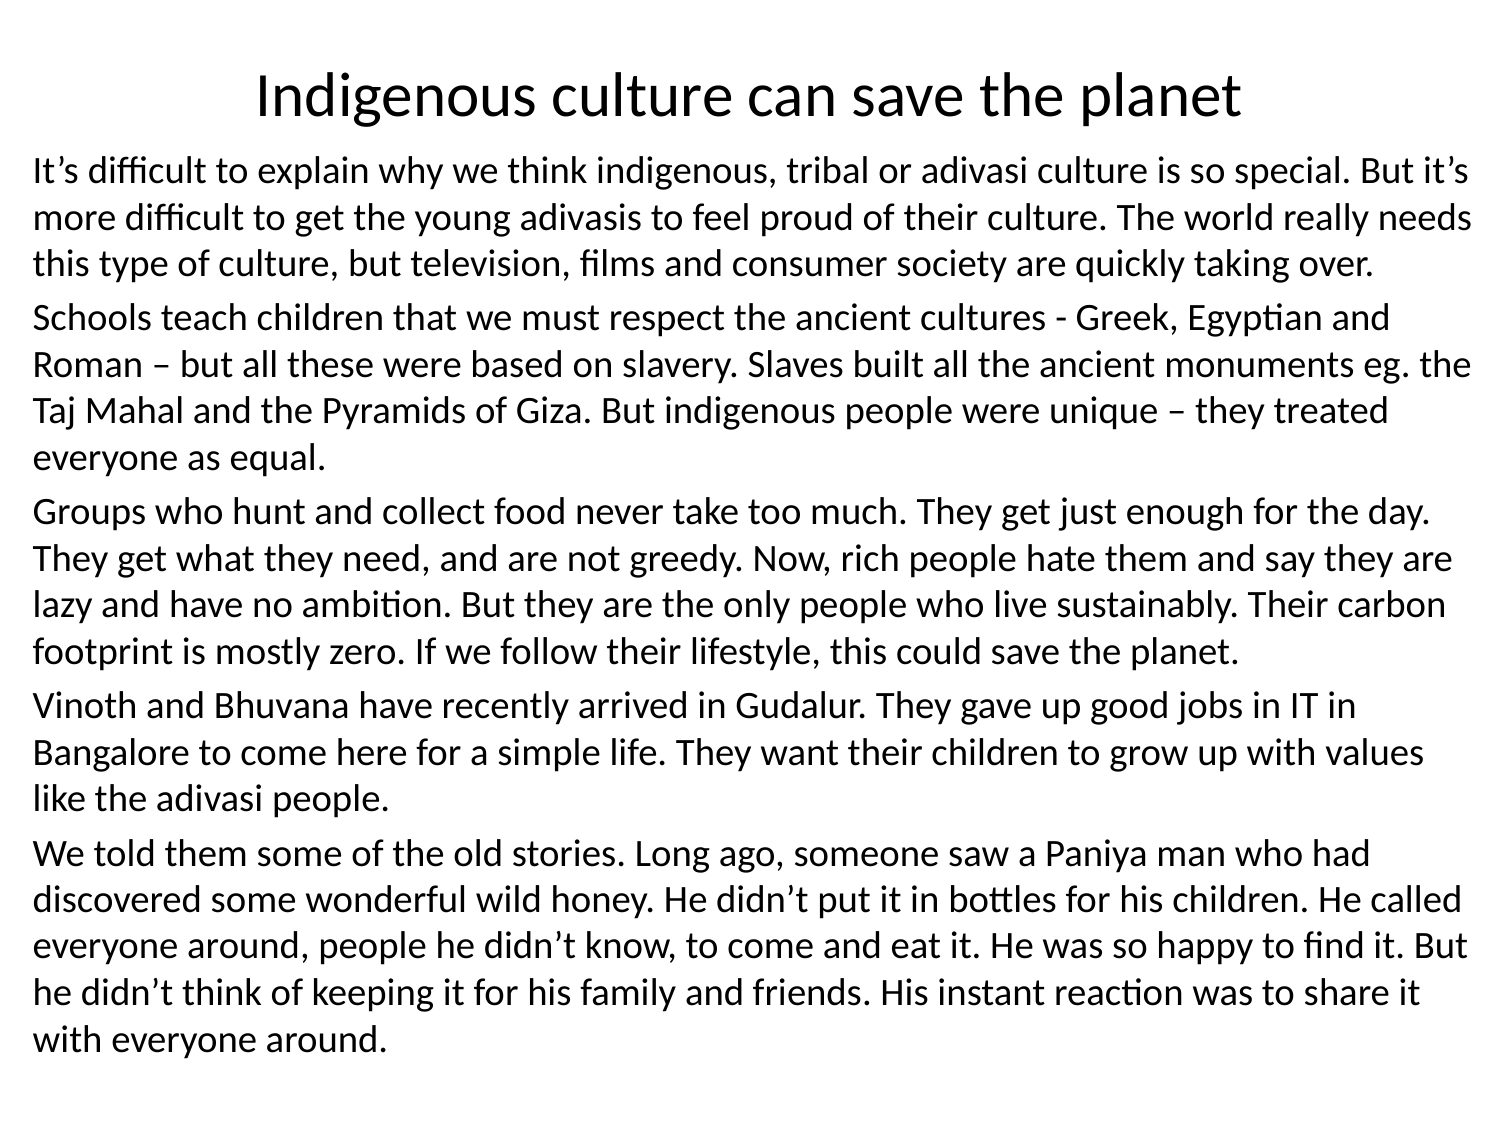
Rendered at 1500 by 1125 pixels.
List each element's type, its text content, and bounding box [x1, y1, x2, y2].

list It’s difficult to explain why we think indigenous, tribal or adivasi culture is so special. But it’s more difficult to get the young adivasis to feel proud of their culture. The world really needs this type of culture, but television, films and consumer society are quickly taking over. Schools teach children that we must respect the ancient cultures - Greek, Egyptian and Roman – but all these were based on slavery. Slaves built all the ancient monuments eg. the Taj Mahal and the Pyramids of Giza. But indigenous people were unique – they treated everyone as equal. Groups who hunt and collect food never take too much. They get just enough for the day. They get what they need, and are not greedy. Now, rich people hate them and say they are lazy and have no ambition. But they are the only people who live sustainably. Their carbon footprint is mostly zero. If we follow their lifestyle, this could save the planet. Vinoth and Bhuvana have recently arrived in Gudalur. They gave up good jobs in IT in Bangalore to come here for a simple life. They want their children to grow up with values like the adivasi people. We told them some of the old stories. Long ago, someone saw a Paniya man who had discovered some wonderful wild honey. He didn’t put it in bottles for his children. He called everyone around, people he didn’t know, to come and eat it. He was so happy to find it. But he didn’t think of keeping it for his family and friends. His instant reaction was to share it with everyone around. [17, 137, 1495, 1106]
title Indigenous culture can save the planet [75, 45, 1425, 137]
